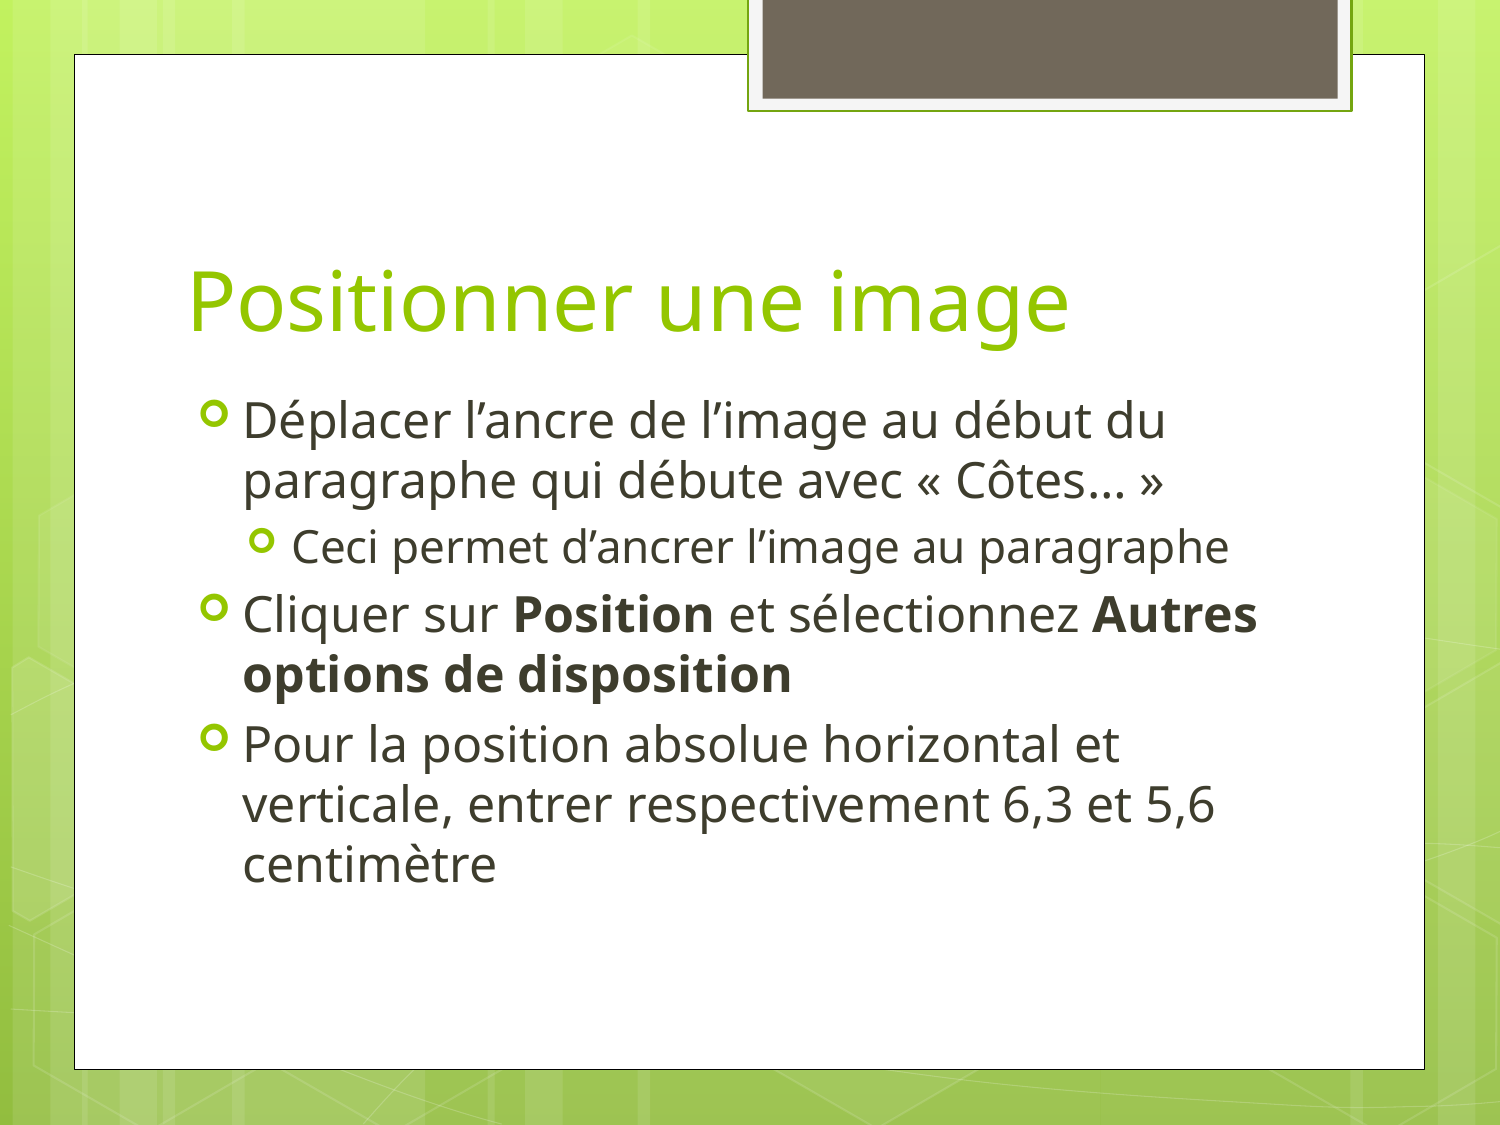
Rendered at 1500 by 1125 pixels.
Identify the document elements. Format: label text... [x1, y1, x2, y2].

list Déplacer l’ancre de l’image au début du paragraphe qui débute avec « Côtes… » Ceci permet d’ancrer l’image au paragraphe Cliquer sur Position et sélectionnez Autres options de disposition Pour la position absolue horizontal et verticale, entrer respectivement 6,3 et 5,6 centimètre [171, 381, 1283, 957]
title Positionner une image [171, 168, 1324, 357]
